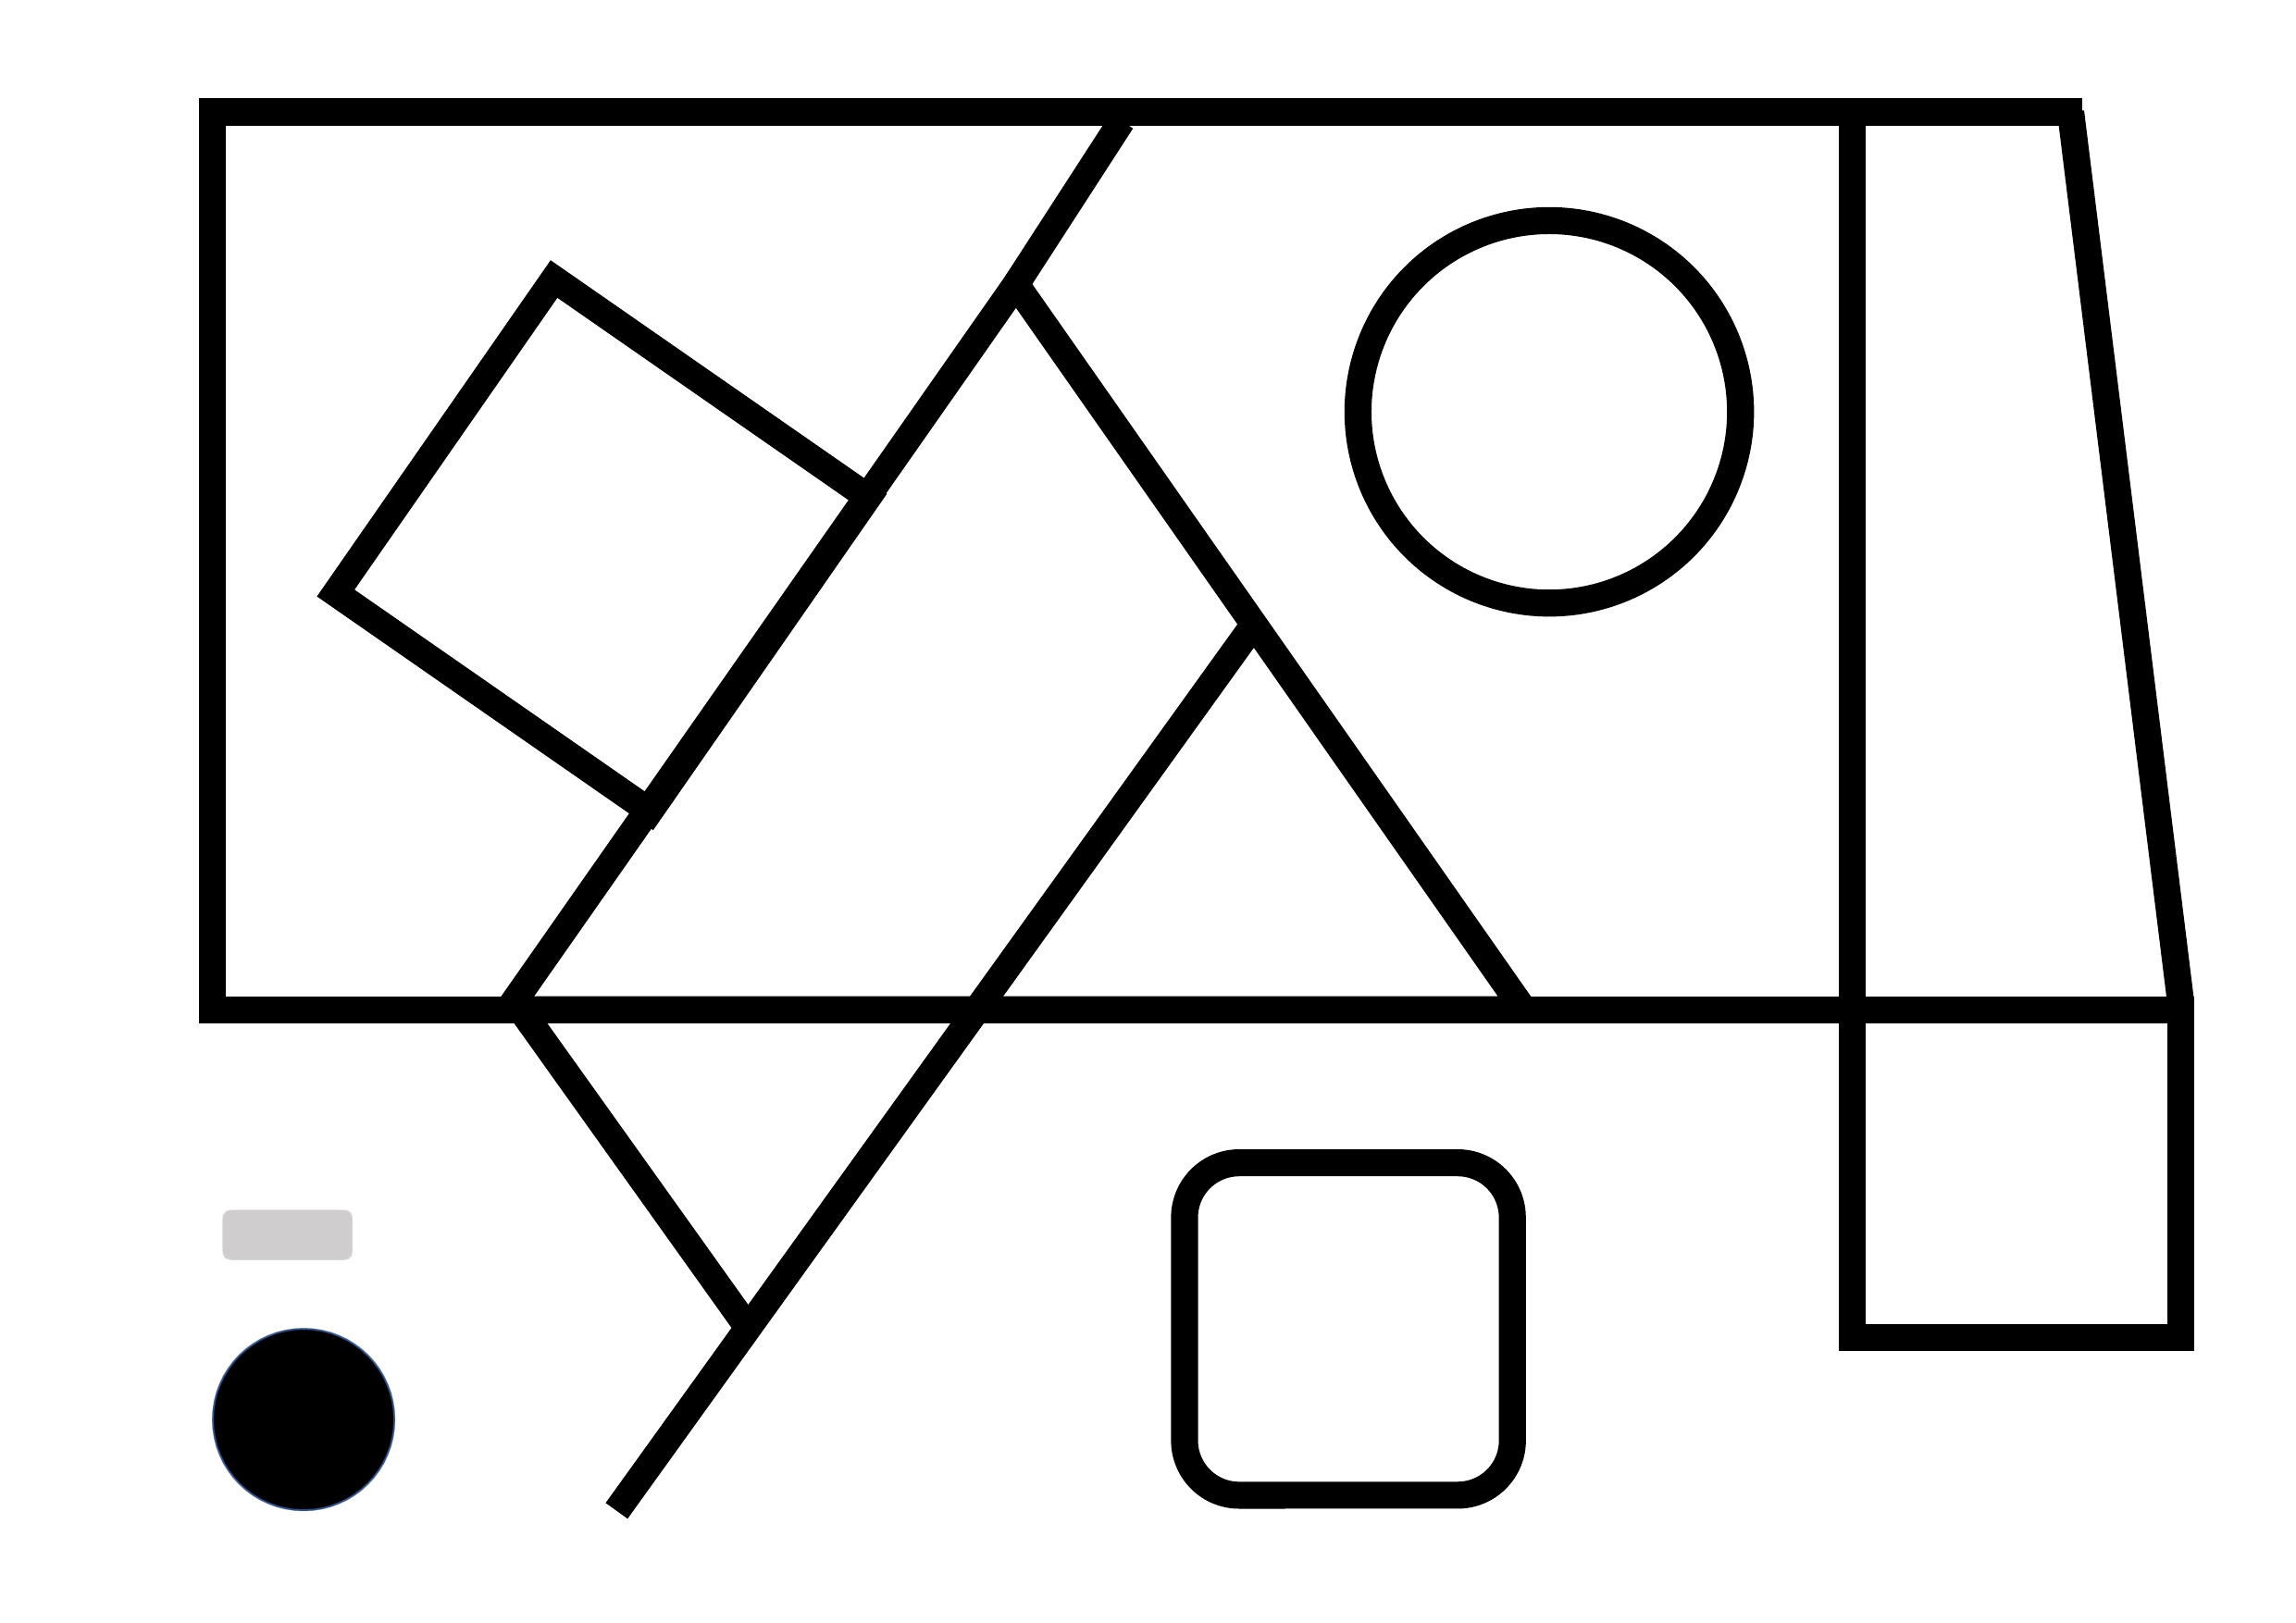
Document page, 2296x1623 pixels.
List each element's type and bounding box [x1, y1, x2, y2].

text_box [1253, 1161, 1514, 1496]
picture [212, 1328, 395, 1511]
text_box [1357, 219, 1742, 604]
text_box [522, 853, 616, 996]
text_box [781, 284, 1260, 630]
text_box [616, 626, 1253, 1511]
text_box [1852, 1009, 2181, 1339]
text_box [212, 111, 1854, 1010]
text_box [511, 996, 749, 1329]
text_box [1015, 120, 1123, 285]
text_box [2070, 112, 2181, 1001]
picture [223, 1170, 352, 1300]
text_box [334, 278, 870, 789]
text_box [1253, 636, 1526, 1011]
